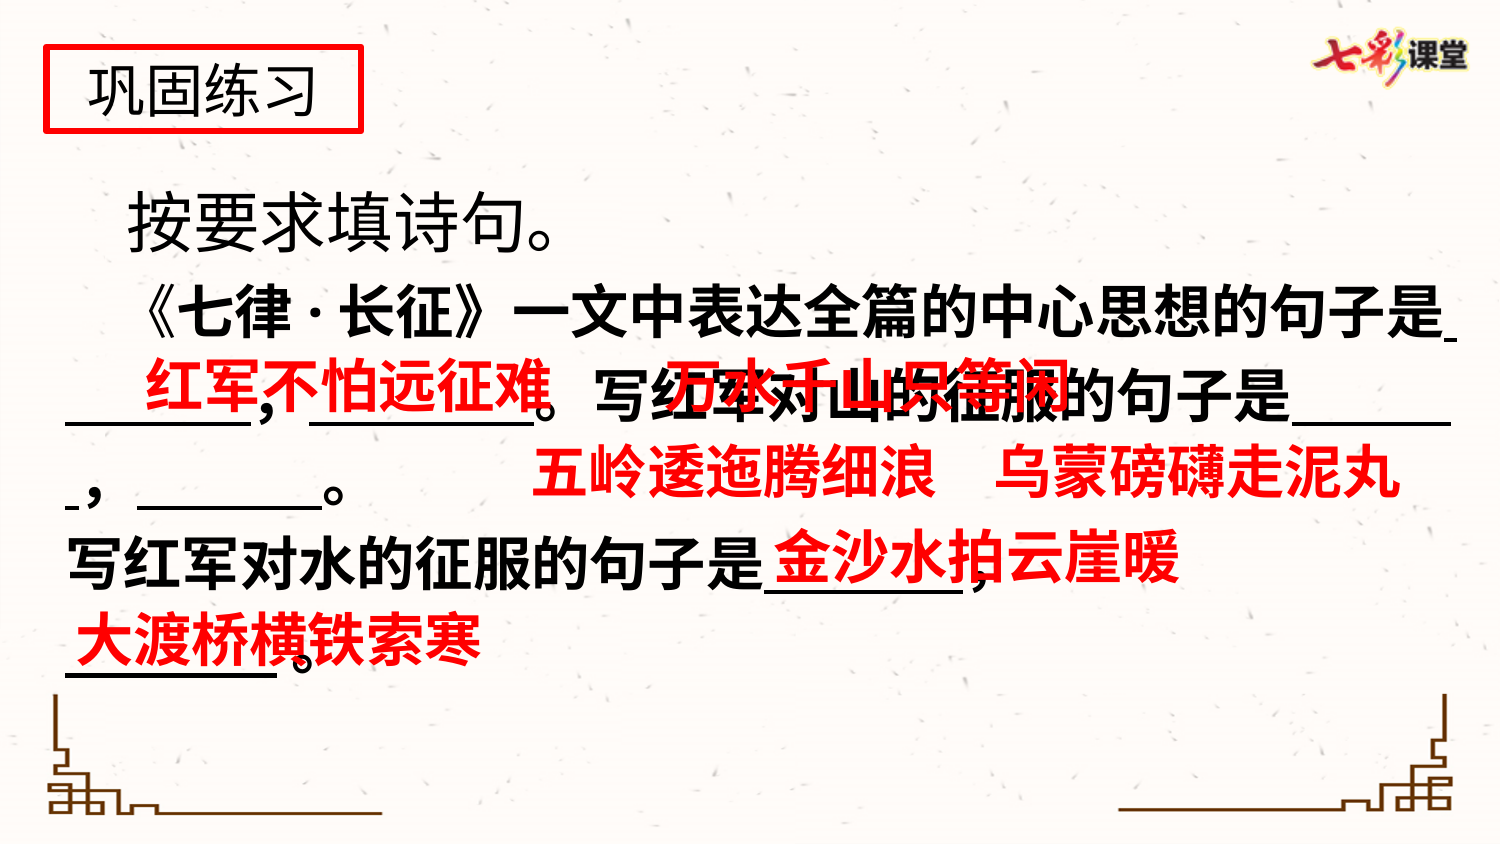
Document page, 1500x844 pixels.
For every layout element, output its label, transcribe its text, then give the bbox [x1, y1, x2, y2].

text_box 大渡桥横铁索寒 [60, 595, 515, 681]
text_box 金沙水拍云崖暖 [758, 513, 1216, 598]
picture [0, 0, 1500, 844]
text_box 按要求填诗句。 《七律·长征》一文中表达全篇的中心思想的句子是 ， 。写红军对山的征服的句子是 ， 。 写红军对水的征服的句子是 ， 。 [50, 173, 1474, 689]
text_box 万水千山只等闲 [649, 341, 1145, 427]
text_box 红军不怕远征难 [130, 341, 573, 427]
text_box 五岭逶迤腾细浪 [515, 427, 976, 513]
text_box 乌蒙磅礴走泥丸 [978, 427, 1482, 513]
text_box 巩固练习 [46, 46, 361, 132]
